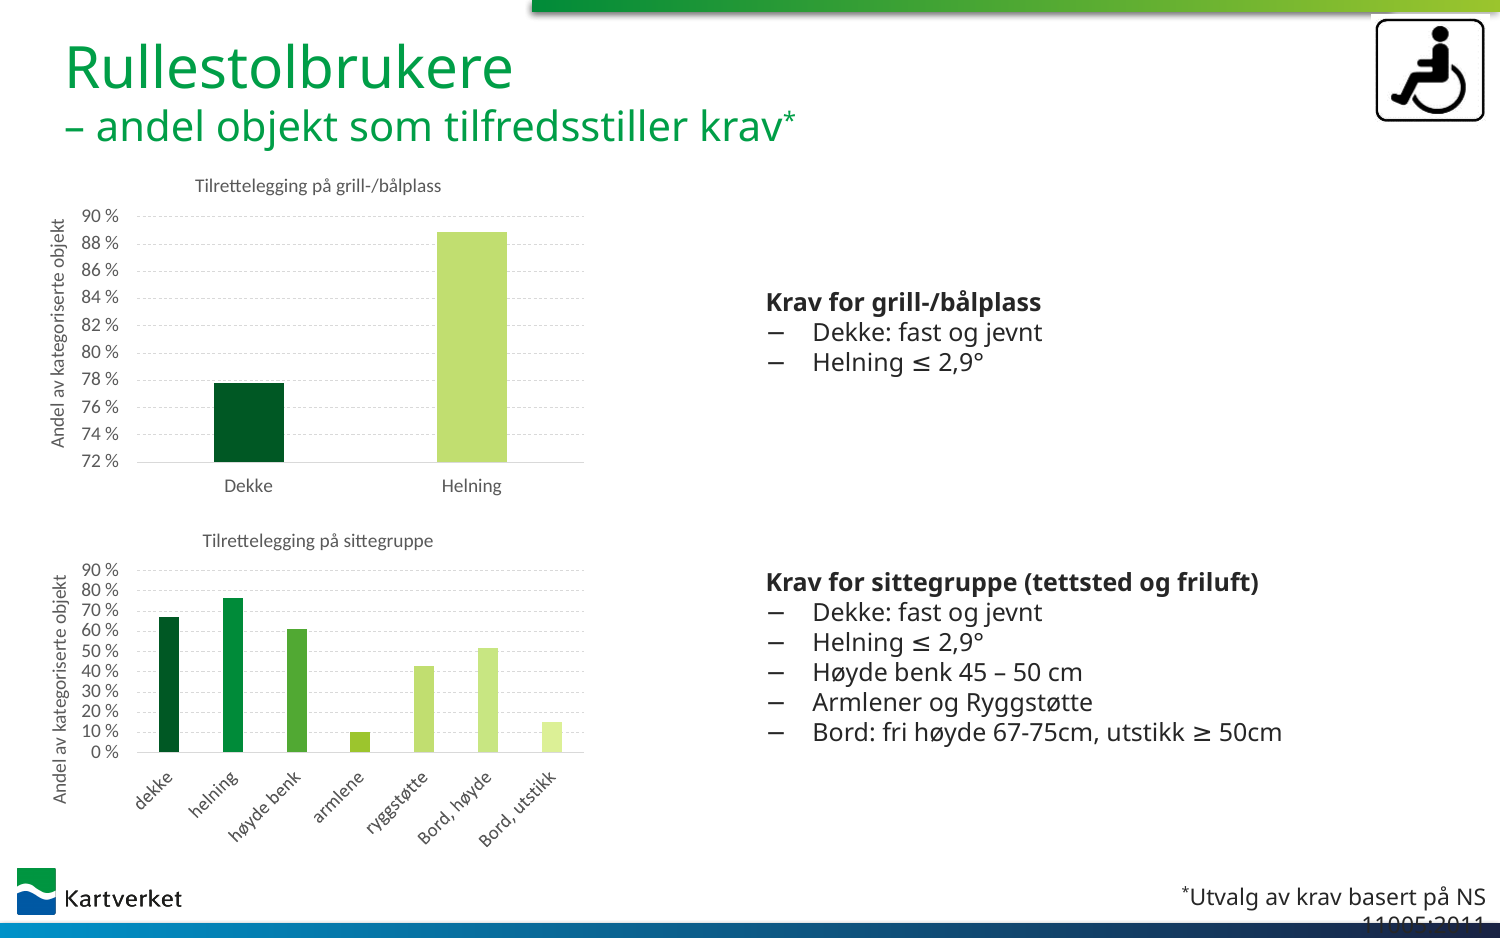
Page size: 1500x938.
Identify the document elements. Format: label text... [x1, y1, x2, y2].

picture [41, 166, 595, 505]
picture [1371, 13, 1491, 127]
text_box Krav for sittegruppe (tettsted og friluft) Dekke: fast og jevnt Helning ≤ 2,9° Høyde benk 45 – 50 cm Armlener og Ryggstøtte Bord: fri høyde 67-75cm, utstikk ≥ 50cm [750, 559, 1500, 754]
text_box Krav for grill-/bålplass Dekke: fast og jevnt Helning ≤ 2,9° [750, 279, 1452, 384]
text_box Rullestolbrukere – andel objekt som tilfredsstiller krav* [49, 14, 1431, 158]
picture [41, 520, 595, 859]
text_box *Utvalg av krav basert på NS 11005:2011 [1068, 873, 1500, 938]
